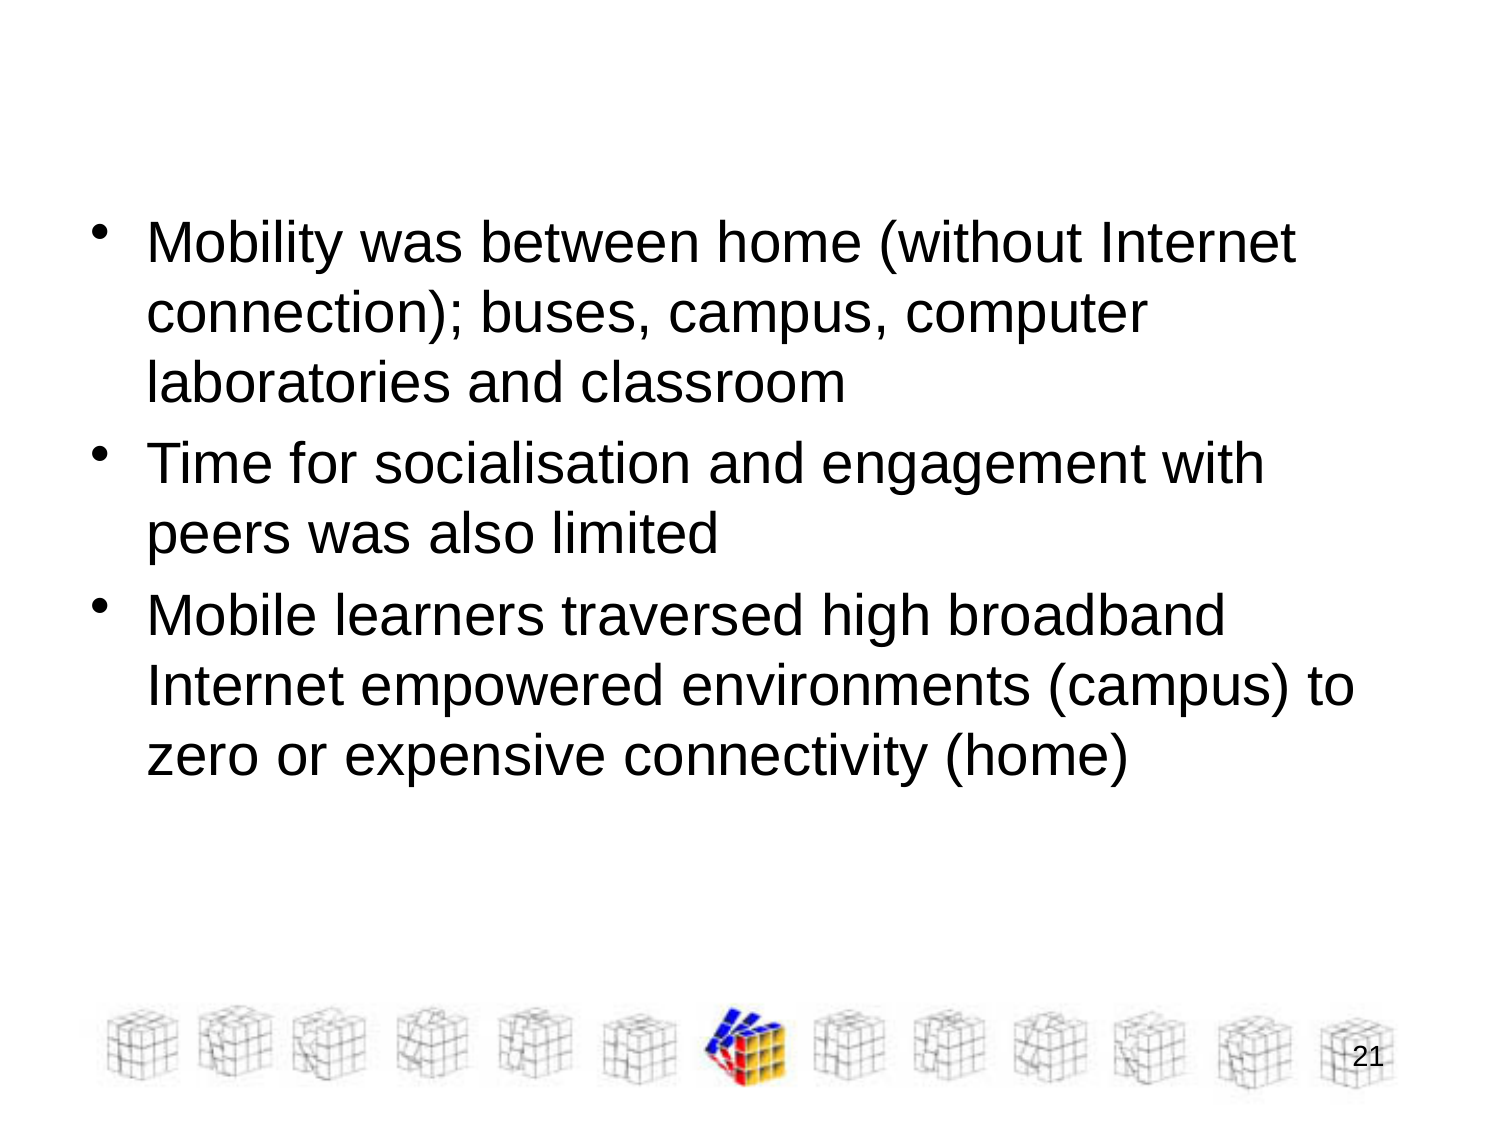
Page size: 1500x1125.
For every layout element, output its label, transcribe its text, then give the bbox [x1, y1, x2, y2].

picture [64, 987, 1442, 1125]
list Mobility was between home (without Internet connection); buses, campus, computer laboratories and classroom Time for socialisation and engagement with peers was also limited Mobile learners traversed high broadband Internet empowered environments (campus) to zero or expensive connectivity (home) [74, 196, 1426, 988]
slide_number 21 [1337, 1029, 1500, 1090]
